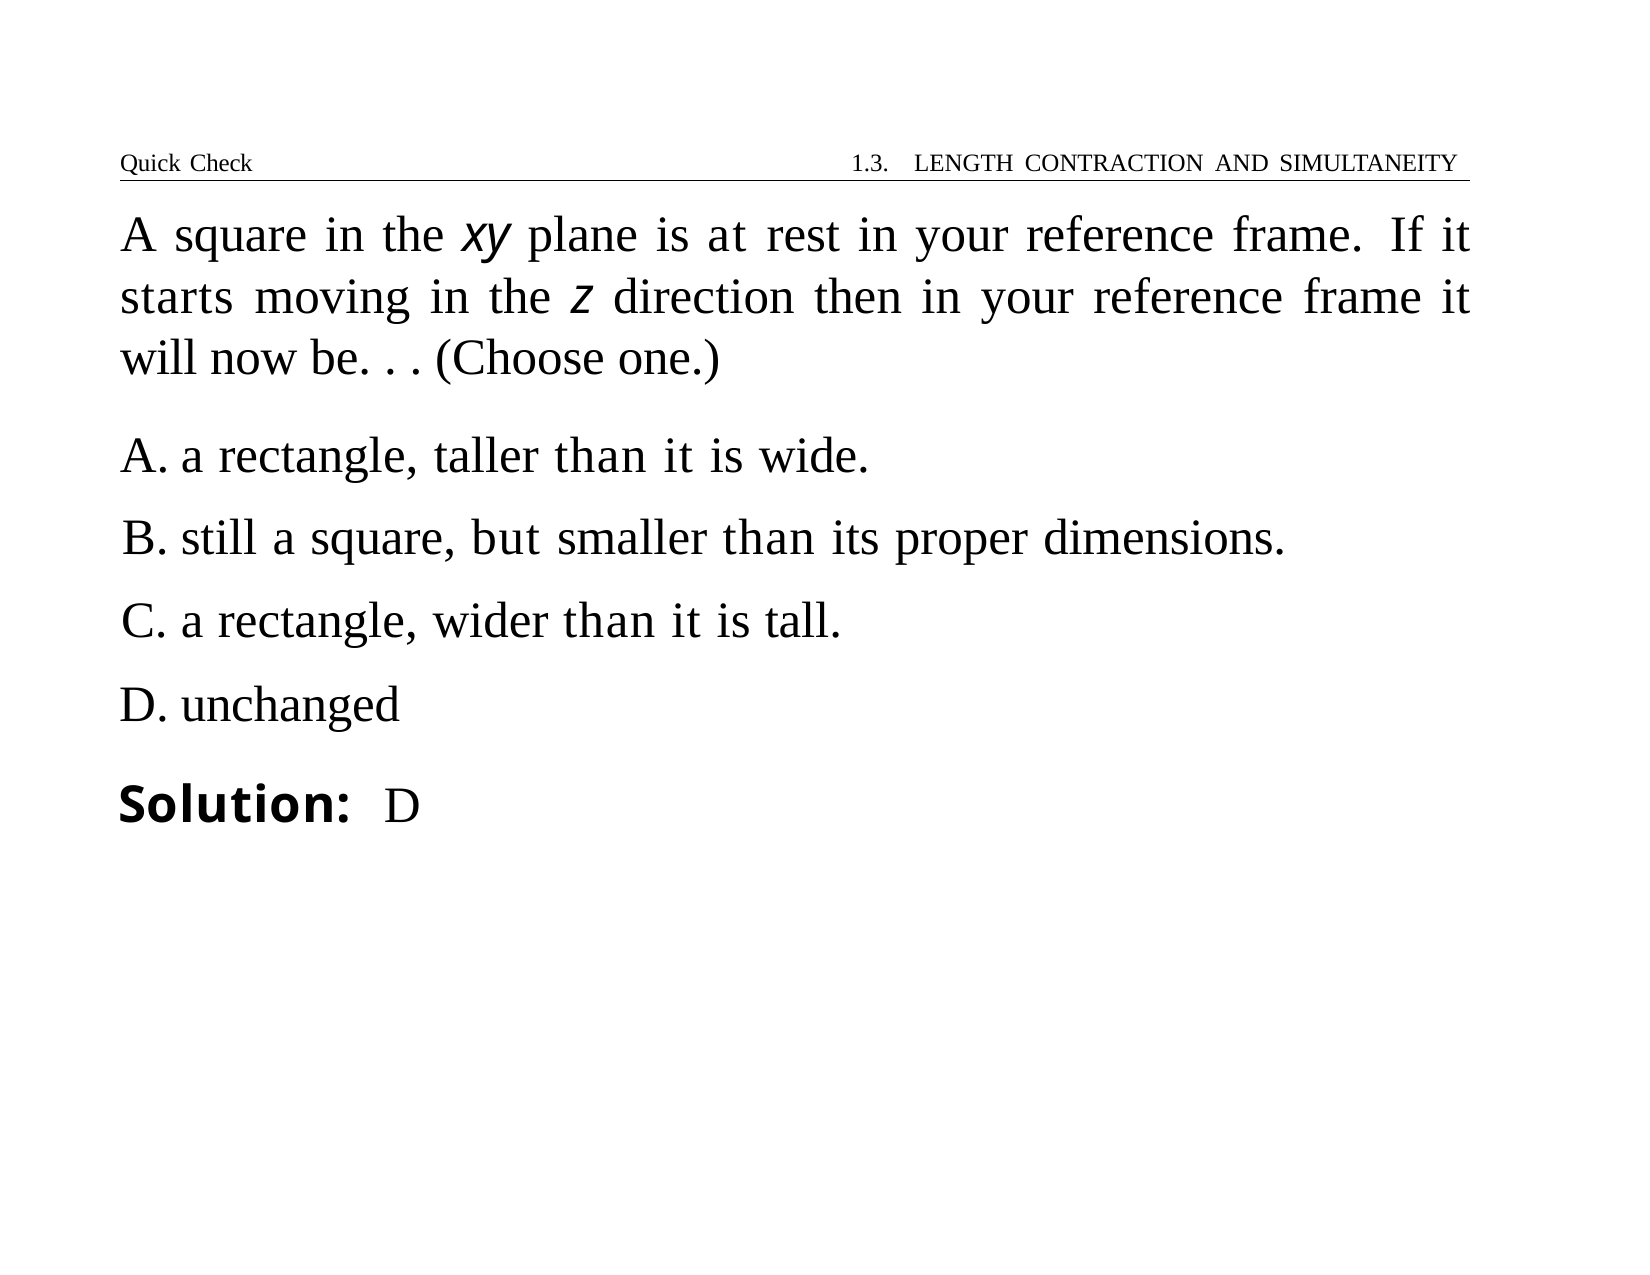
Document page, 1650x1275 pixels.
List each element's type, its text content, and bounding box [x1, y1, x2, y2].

text_box a rectangle, taller than it is wide. still a square, but smaller than its proper dimensions. a rectangle, wider than it is tall. unchanged Solution: D [116, 397, 1291, 833]
title A square in the xy plane is at rest in your reference frame. If it starts moving in the z direction then in your reference frame it will now be. . . (Choose one.) [117, 198, 1473, 413]
text_box Quick Check 1.3. LENGTH CONTRACTION AND SIMULTANEITY [117, 144, 1473, 176]
